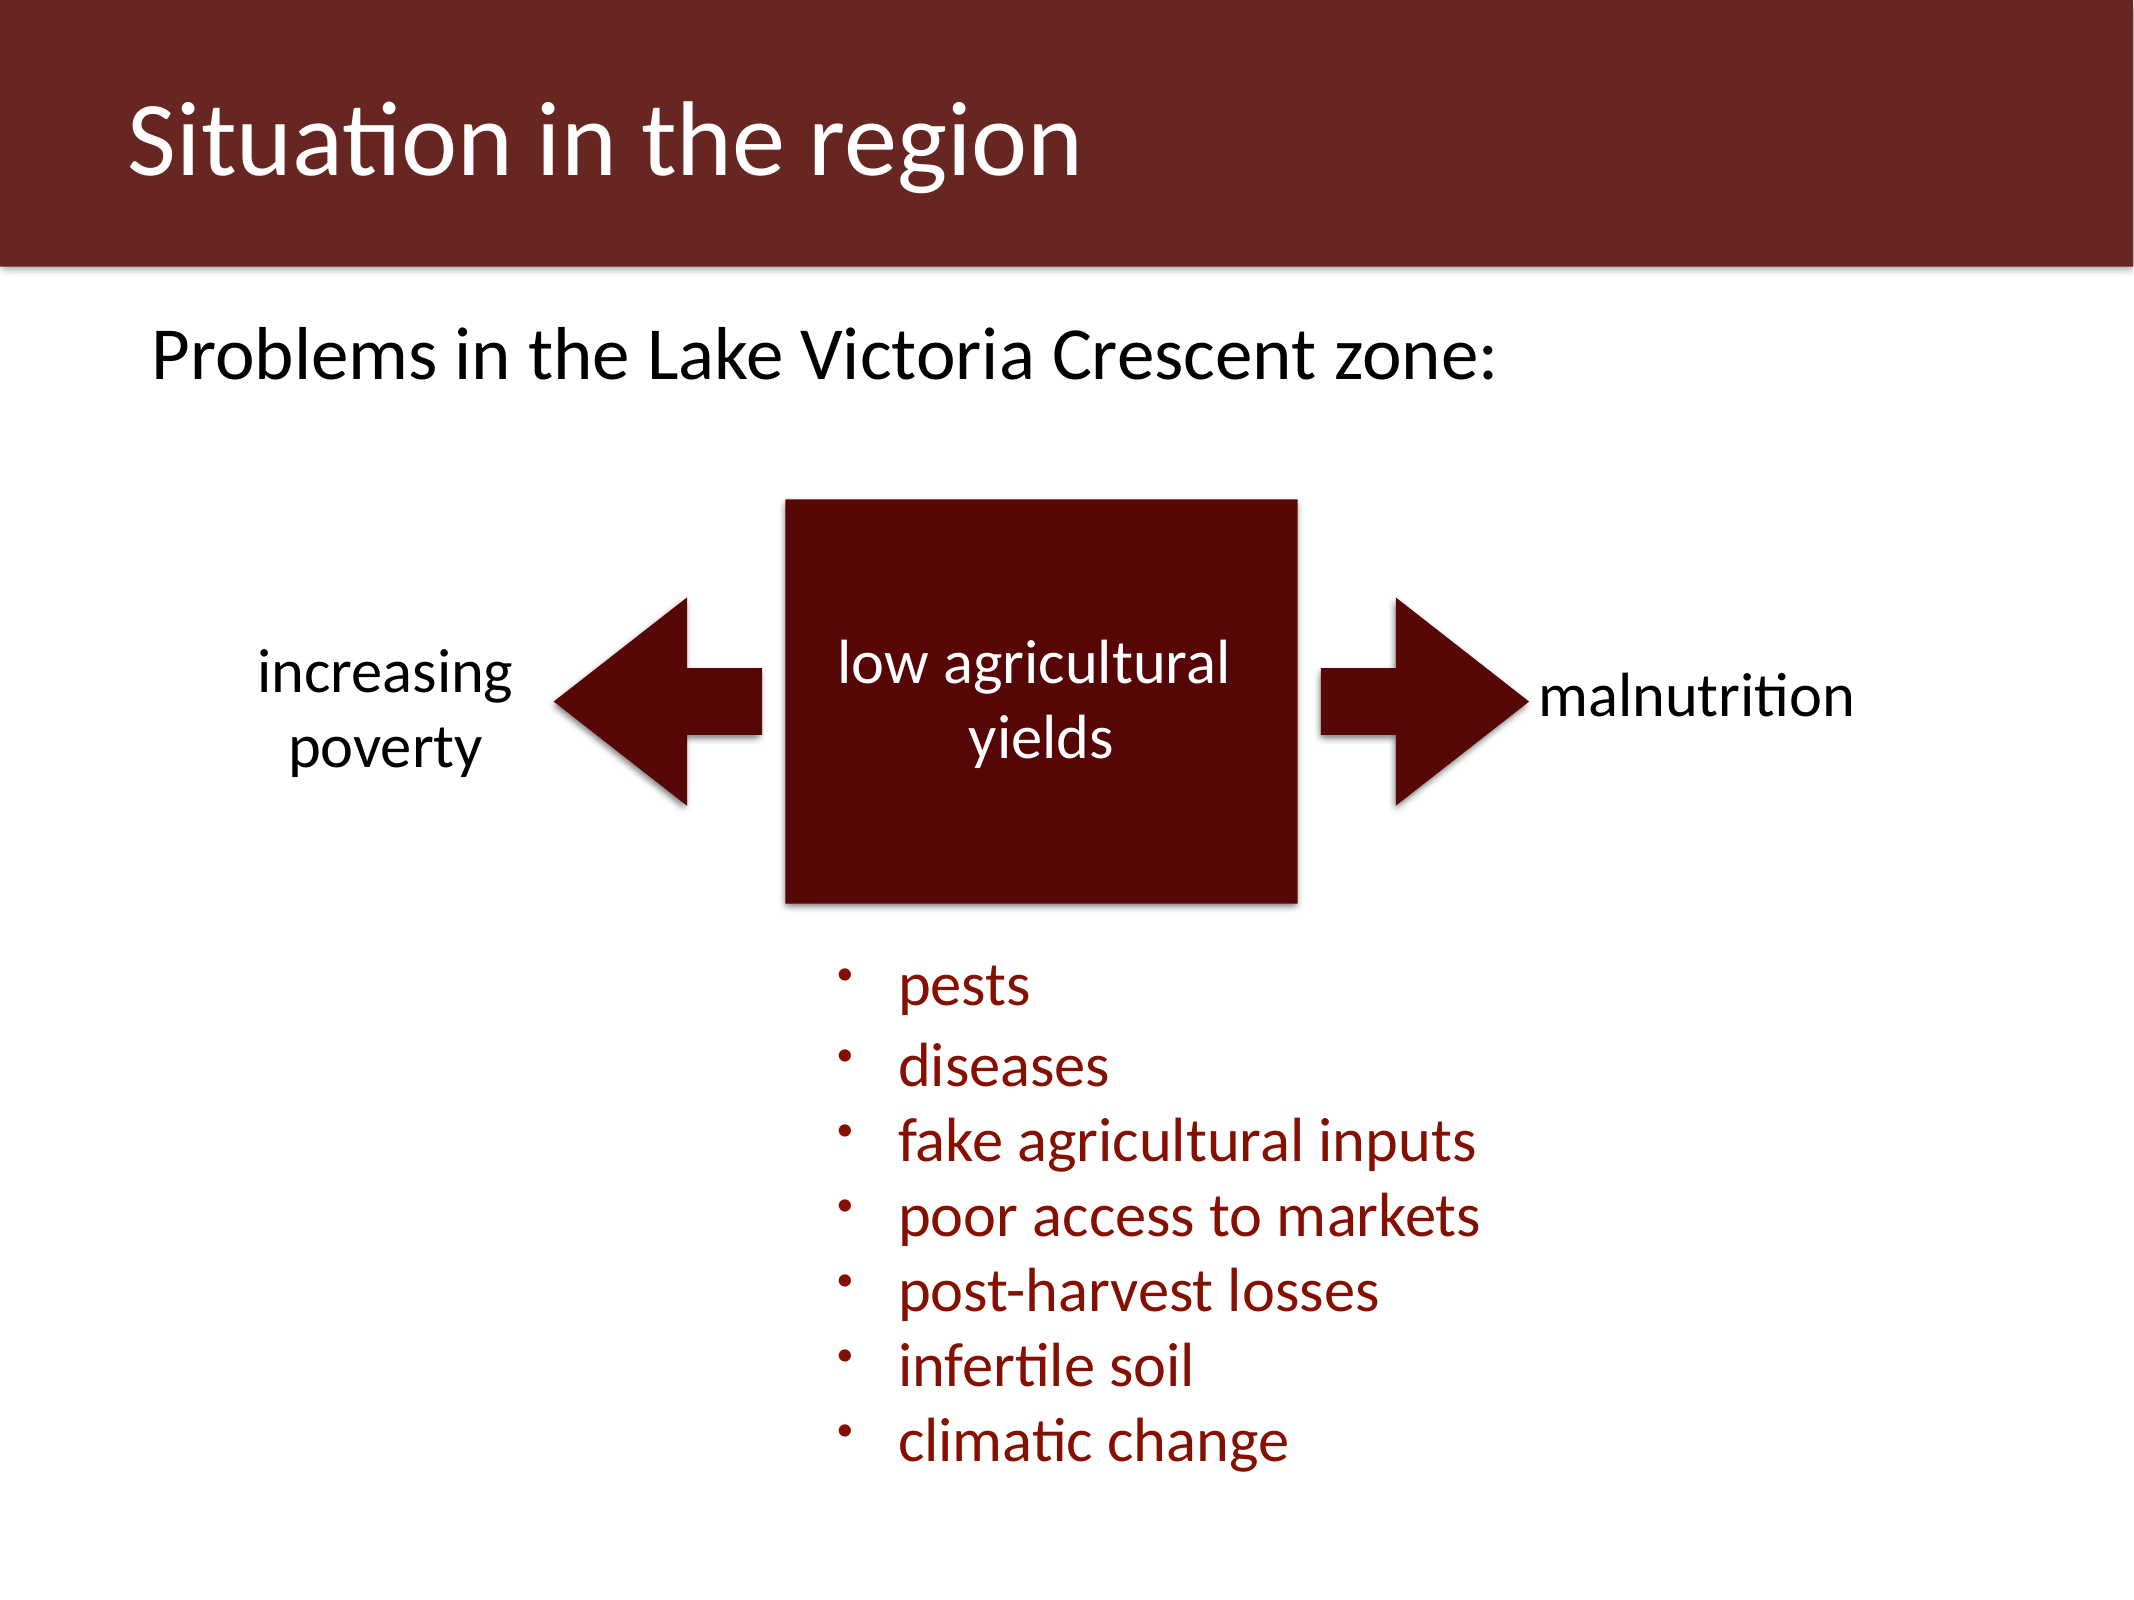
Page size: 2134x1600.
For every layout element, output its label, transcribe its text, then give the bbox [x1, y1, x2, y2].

title Situation in the region [106, 0, 2027, 267]
text_box increasing poverty [166, 622, 605, 789]
text_box [1320, 597, 1483, 806]
list Problems in the Lake Victoria Crescent zone: [143, 314, 1790, 500]
text_box [785, 499, 1298, 904]
text_box [605, 597, 763, 806]
text_box pests diseases fake agricultural inputs poor access to markets post-harvest losses infertile soil climatic change [829, 935, 1646, 1516]
text_box low agricultural yields [811, 613, 1272, 780]
text_box malnutrition [1467, 645, 1927, 738]
